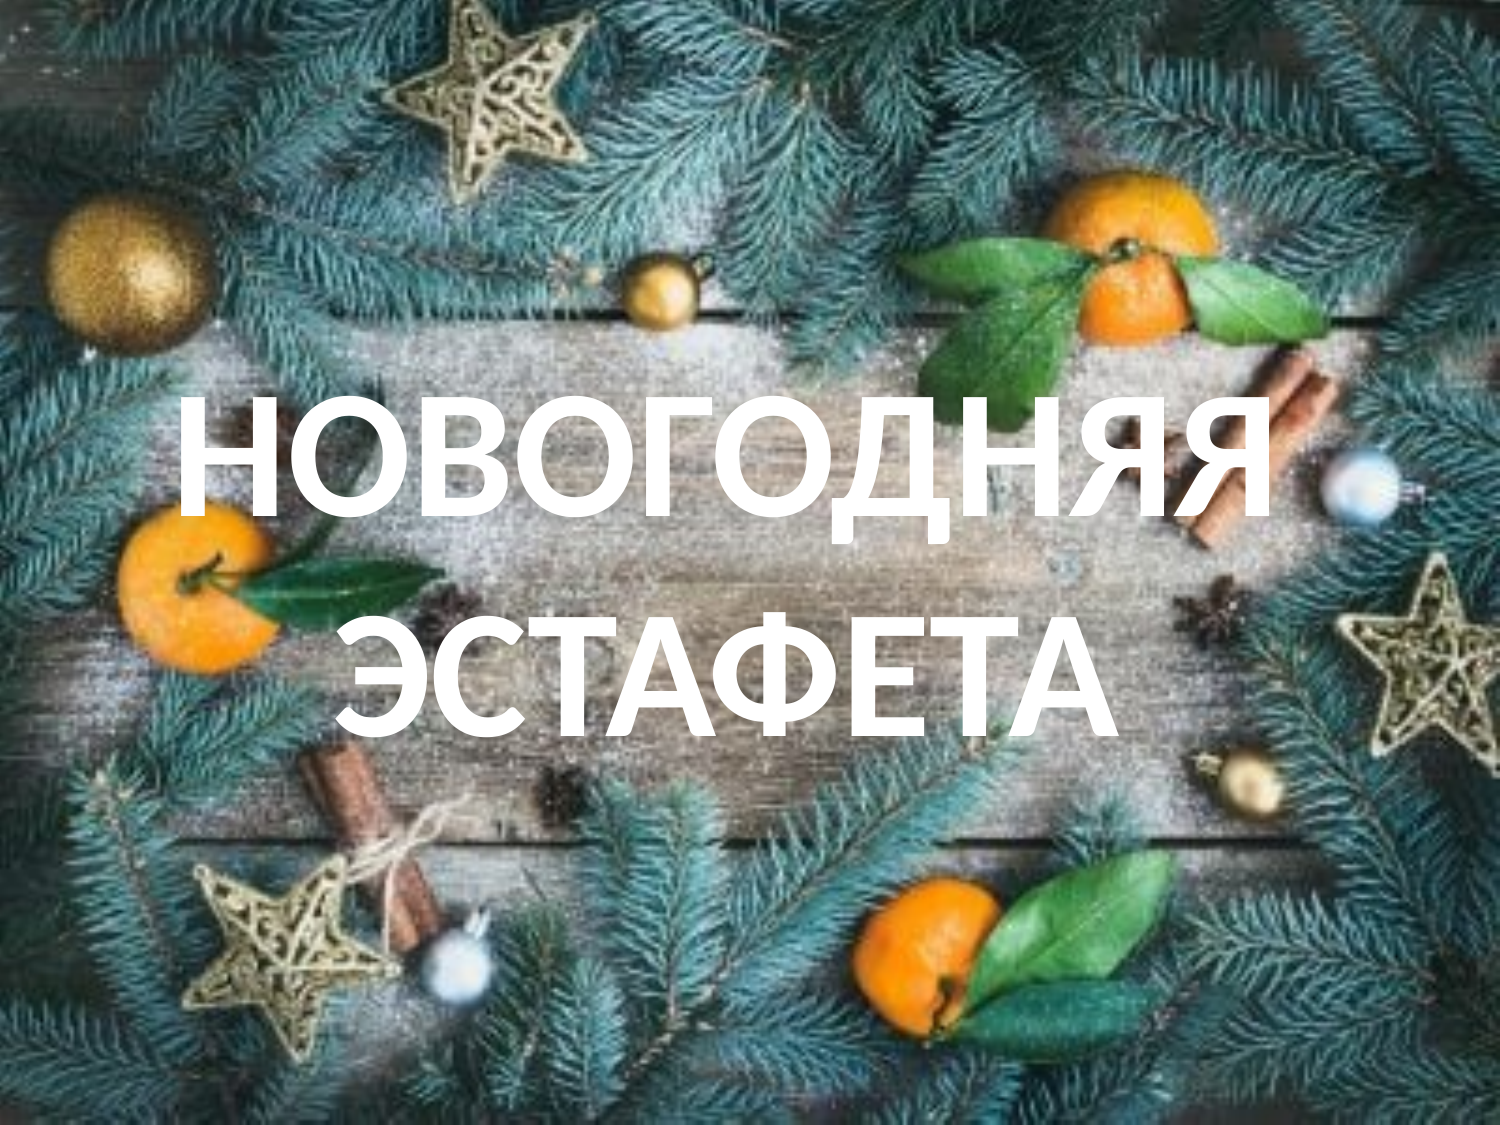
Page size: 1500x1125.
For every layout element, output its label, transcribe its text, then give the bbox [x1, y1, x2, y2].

title НОВОГОДНЯЯ ЭСТАФЕТА [88, 432, 1364, 674]
picture [0, 0, 1500, 1125]
